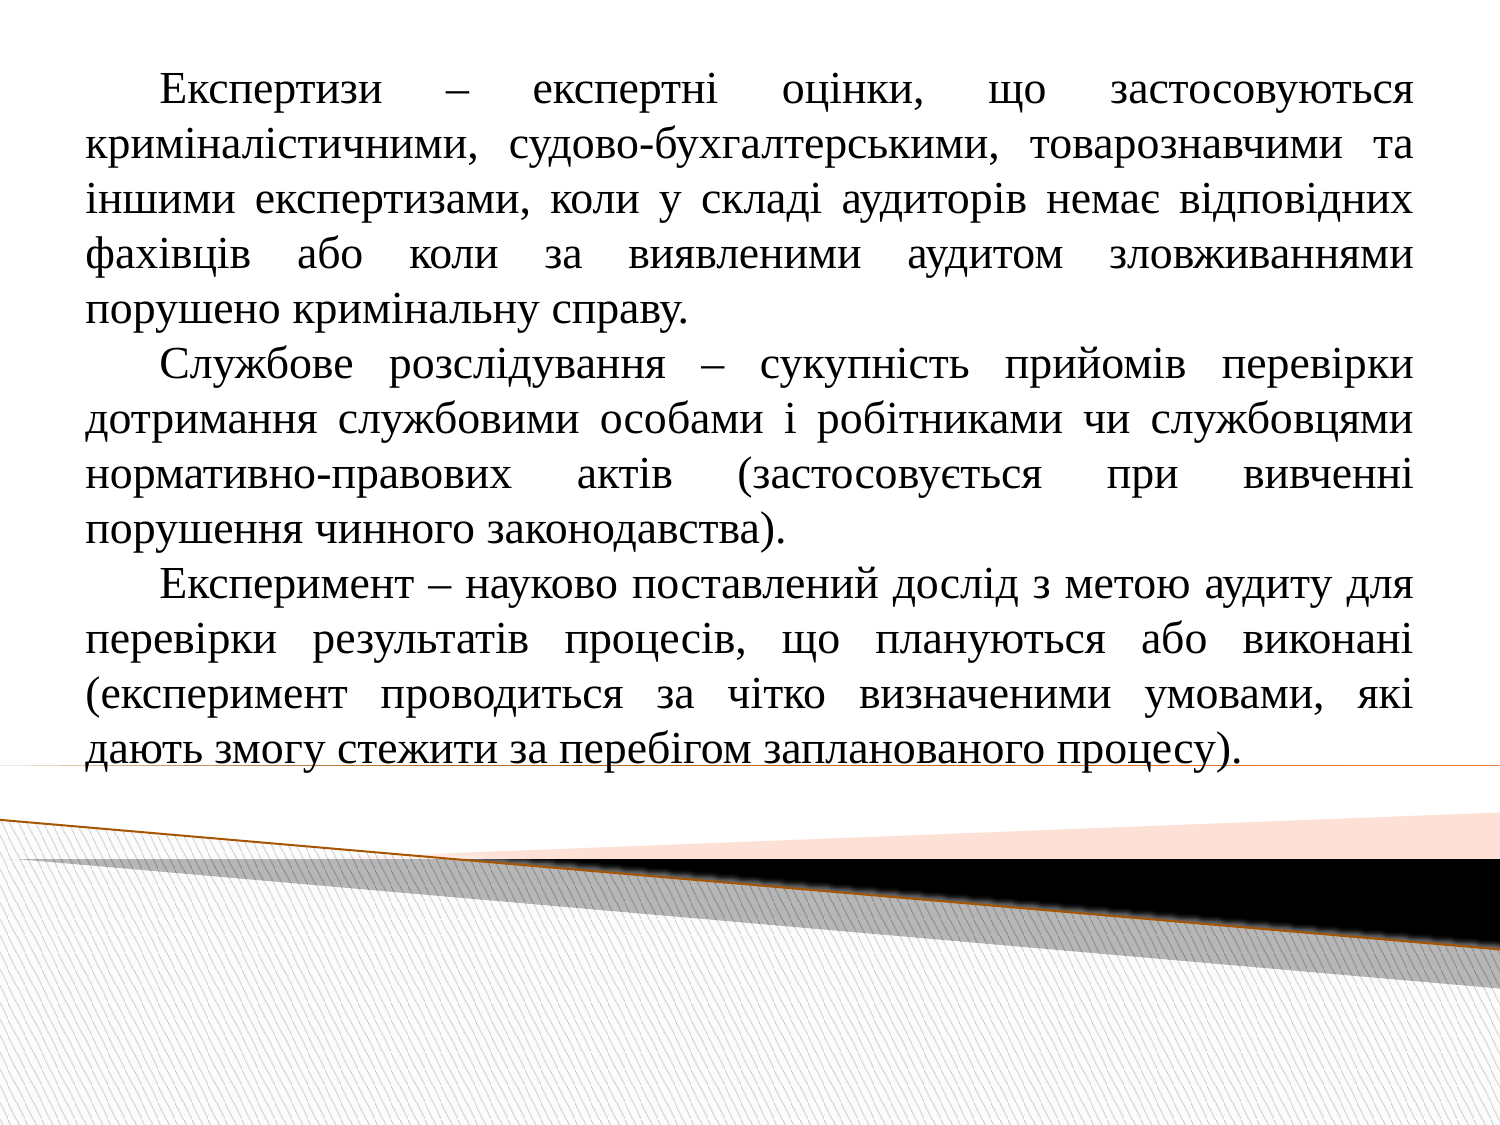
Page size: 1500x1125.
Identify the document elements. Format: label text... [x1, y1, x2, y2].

text_box Експертизи – експертні оцінки, що застосовуються криміналістичними, судово-бухгалтерськими, товарознавчими та іншими експертизами, коли у складі аудиторів немає відповідних фахівців або коли за виявленими аудитом зловживаннями порушено кримінальну справу. Службове розслідування – сукупність прийомів перевірки дотримання службовими особами і робітниками чи службовцями нормативно-правових актів (застосовується при вивченні порушення чинного законодавства). Експеримент – науково поставлений дослід з метою аудиту для перевірки результатів процесів, що плануються або виконані (експеримент проводиться за чітко визначеними умовами, які дають змогу стежити за перебігом запланованого процесу). [70, 50, 1430, 781]
